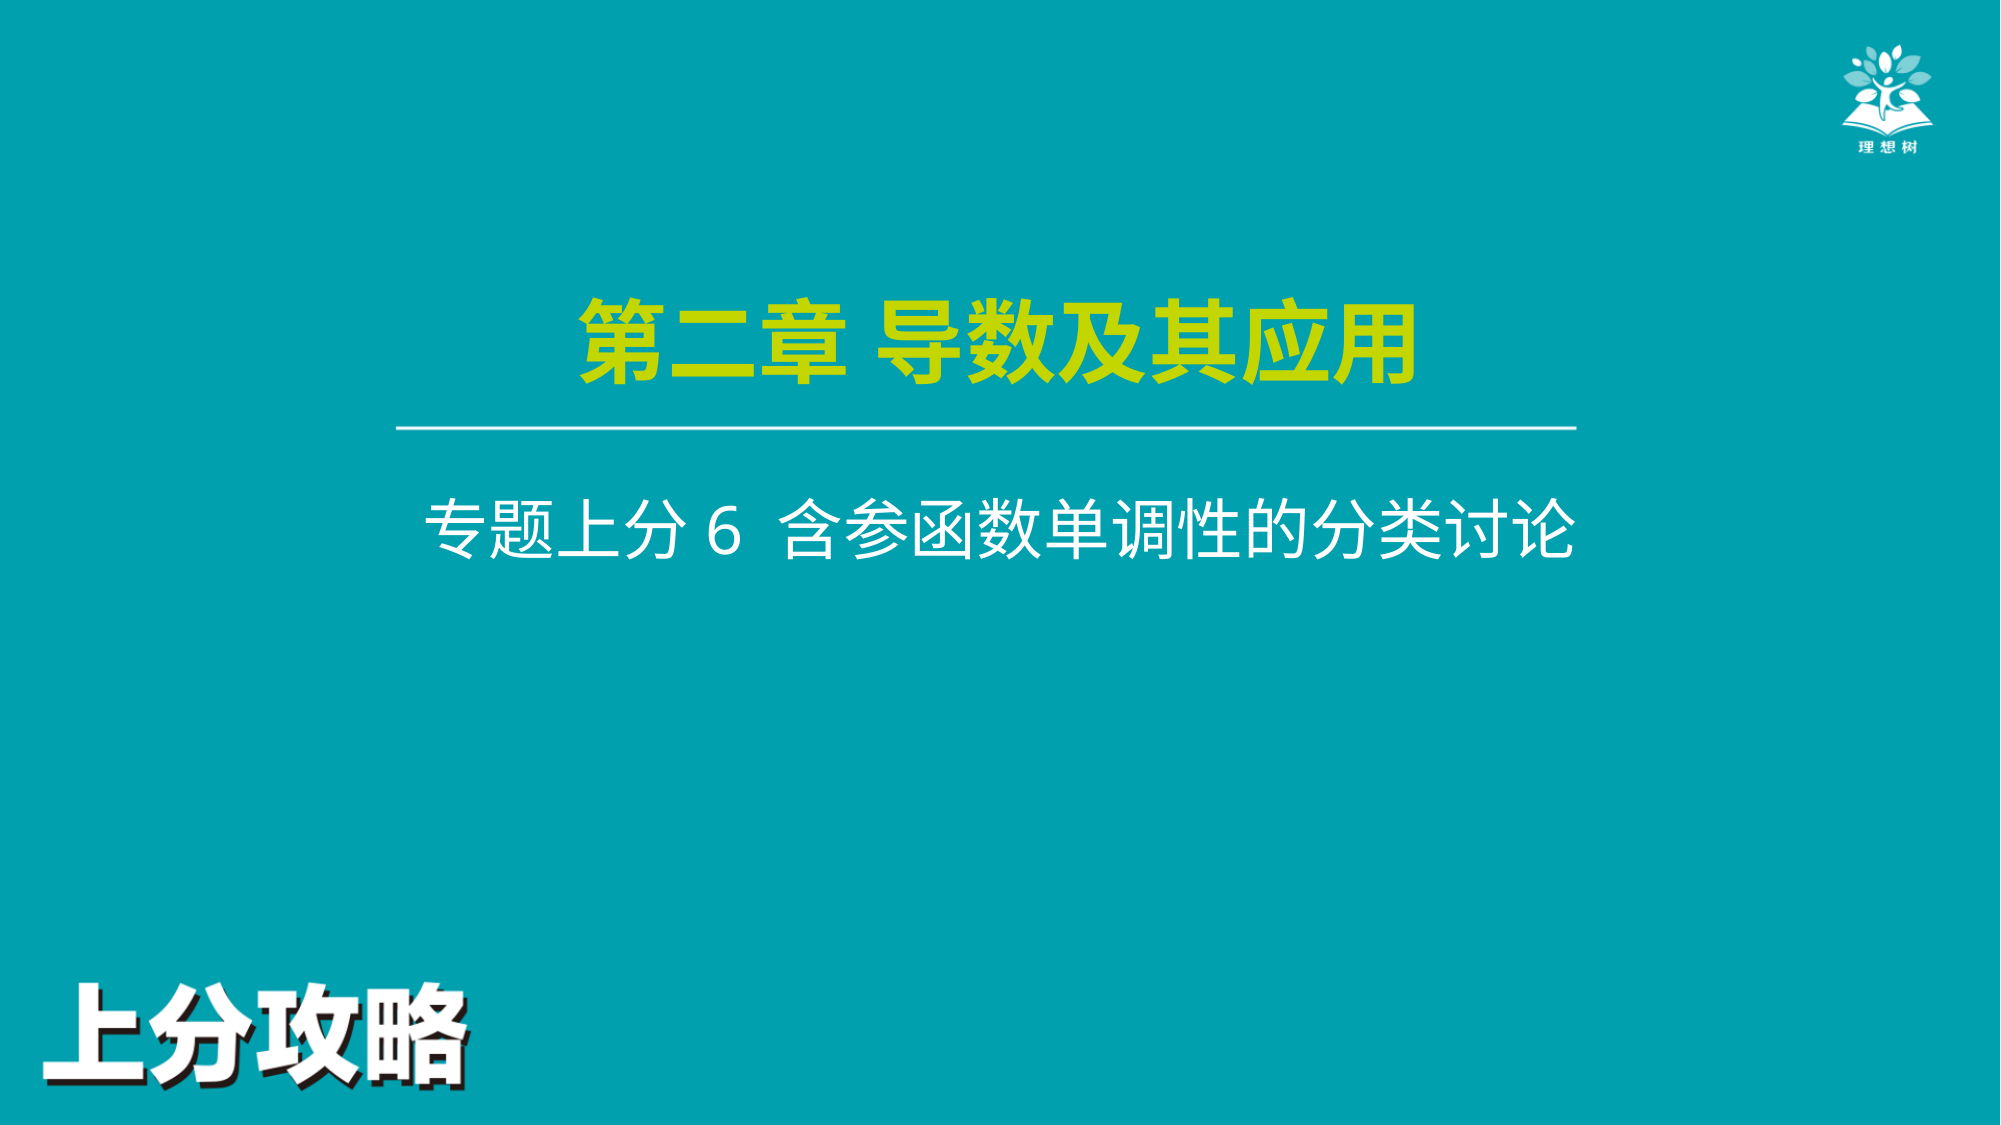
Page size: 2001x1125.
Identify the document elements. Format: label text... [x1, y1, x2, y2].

text_box 第二章 导数及其应用 [0, 265, 2000, 413]
picture [0, 0, 2000, 265]
picture [0, 413, 2000, 472]
picture [0, 579, 2000, 1125]
text_box 专题上分6 含参函数单调性的分类讨论 [0, 472, 2000, 579]
